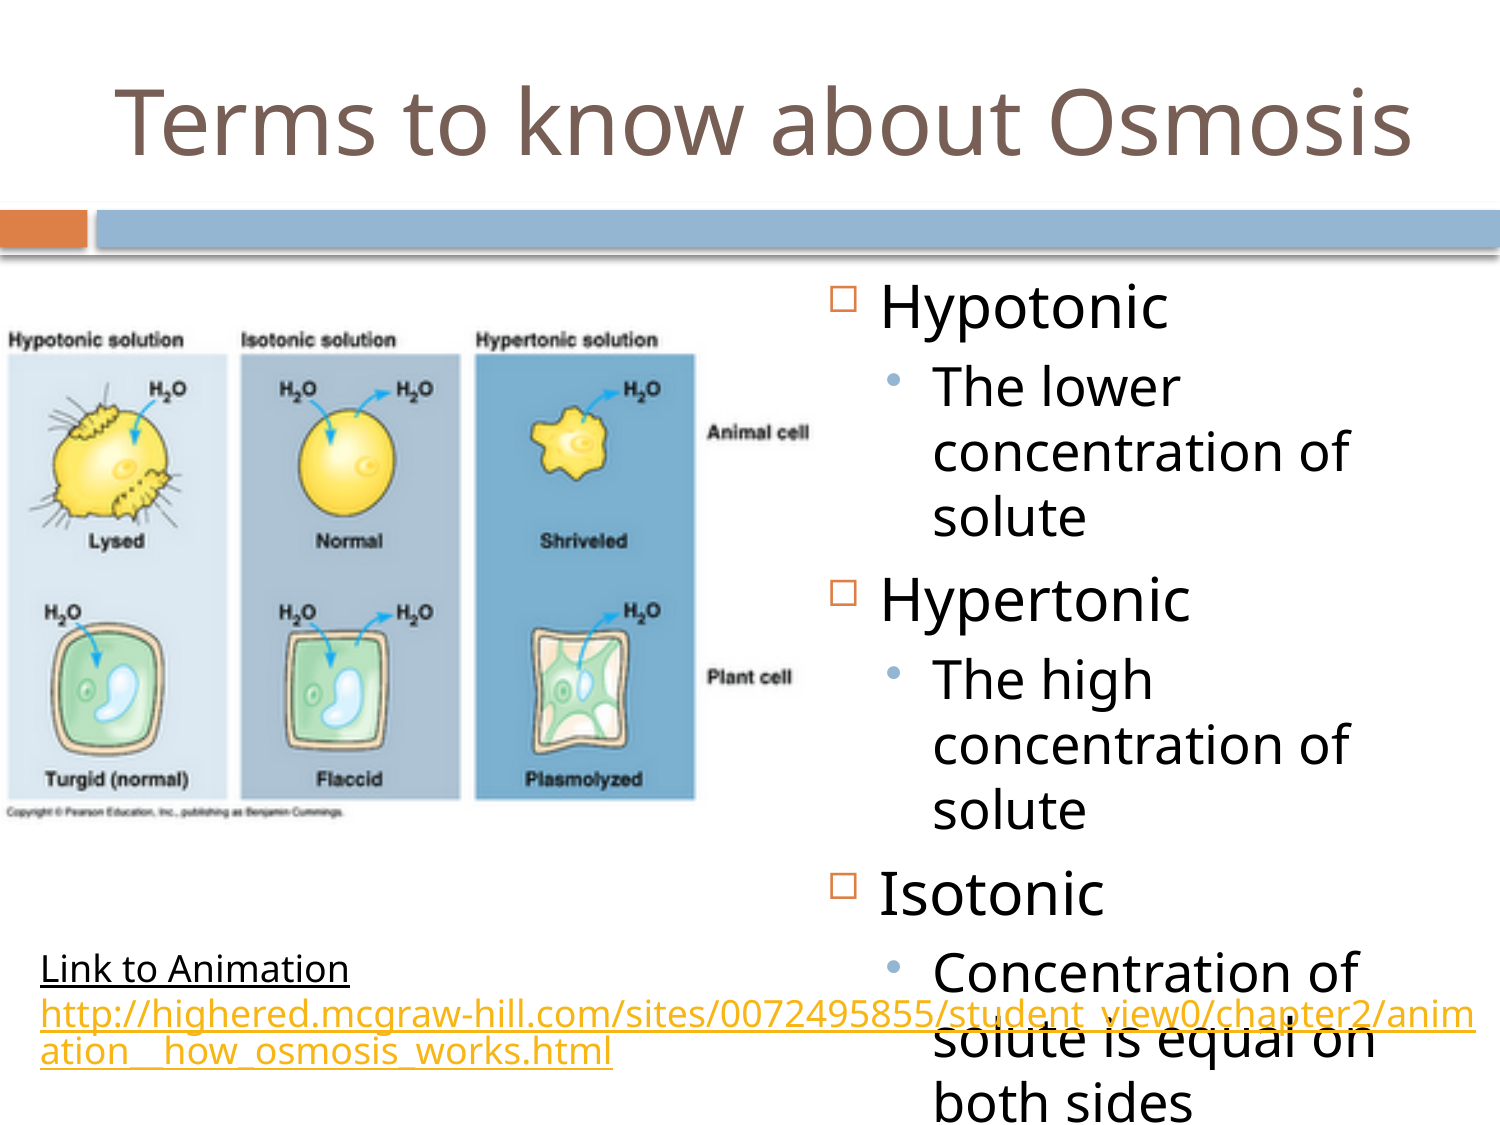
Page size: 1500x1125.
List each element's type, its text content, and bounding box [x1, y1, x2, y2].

text_box Link to Animation http://highered.mcgraw-hill.com/sites/0072495855/student_view0/chapter2/animation__how_osmosis_works.html [24, 937, 1500, 1094]
title Terms to know about Osmosis [99, 37, 1438, 200]
list Hypotonic The lower concentration of solute Hypertonic The high concentration of solute Isotonic Concentration of solute is equal on both sides [812, 260, 1463, 937]
picture [0, 324, 817, 826]
